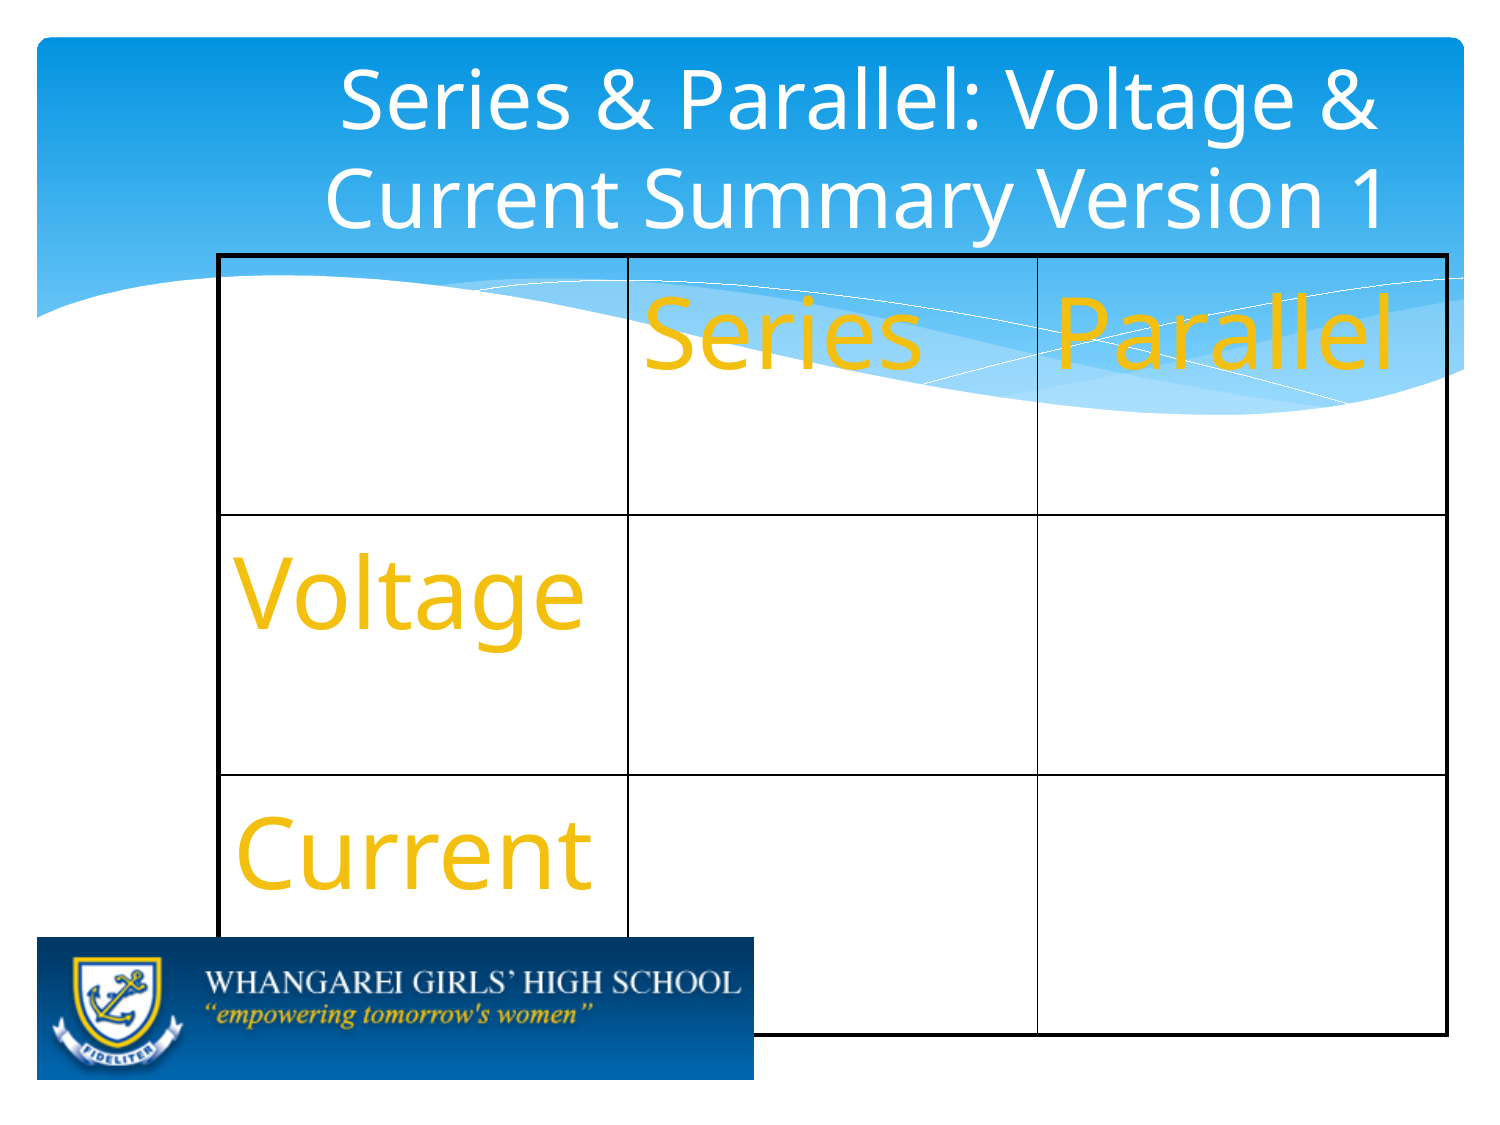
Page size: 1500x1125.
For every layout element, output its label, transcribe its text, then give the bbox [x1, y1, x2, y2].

table_header [221, 258, 627, 514]
table_cell [1038, 776, 1445, 1033]
picture [37, 937, 754, 1080]
title Series & Parallel: Voltage & Current Summary Version 1 [253, 37, 1466, 255]
table_cell [1038, 516, 1445, 774]
table_cell Voltage [221, 516, 627, 774]
table_header Parallel [1038, 258, 1445, 514]
table_cell Current [221, 776, 627, 935]
table_header Series [629, 258, 1037, 514]
table_cell [629, 776, 1037, 1033]
table_cell [629, 516, 1037, 774]
